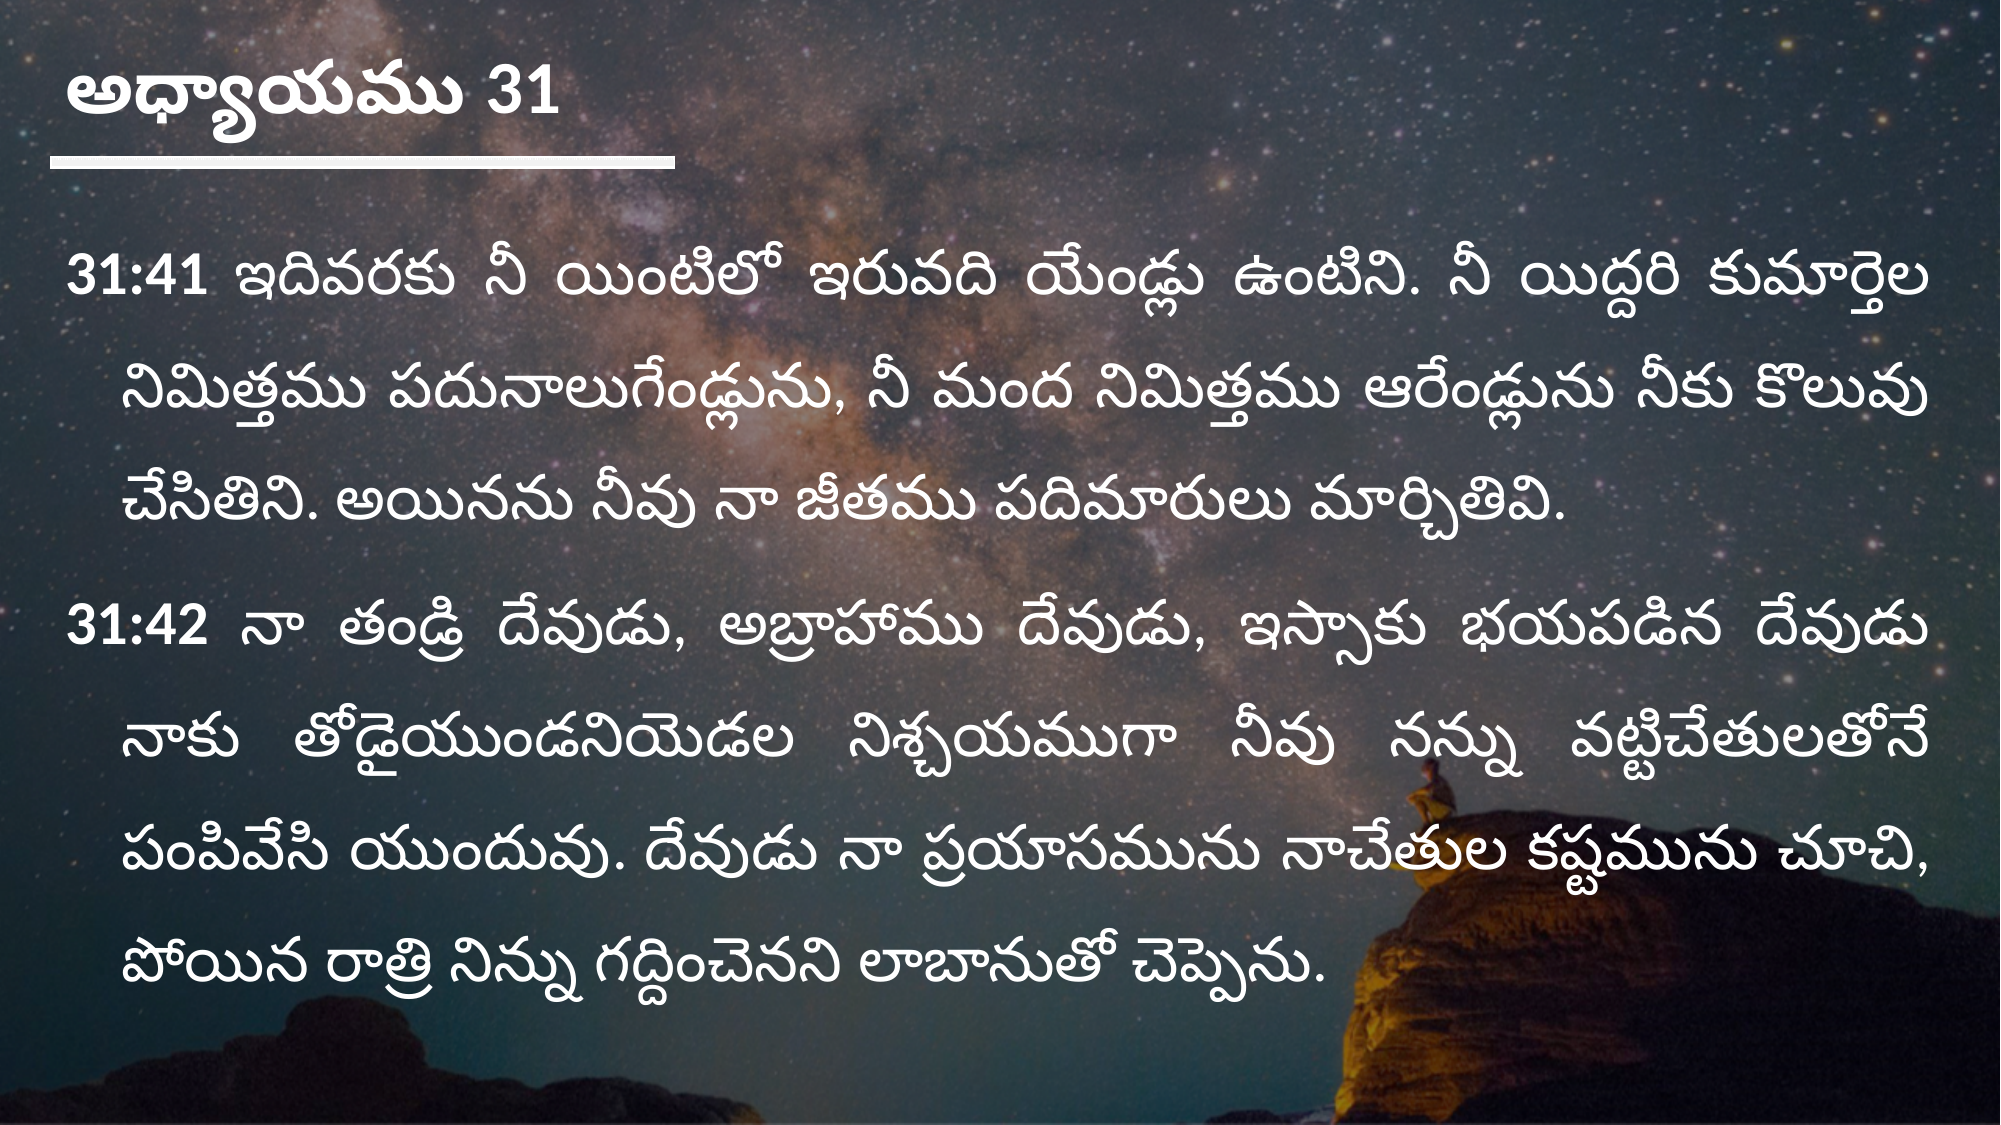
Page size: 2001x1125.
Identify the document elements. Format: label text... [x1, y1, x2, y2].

picture [0, 0, 2000, 1125]
list 31:41 ఇదివరకు నీ యింటిలో ఇరువది యేండ్లు ఉంటిని. నీ యిద్దరి కుమార్తెల నిమిత్తము పదునాలుగేండ్లును, నీ మంద నిమిత్తము ఆరేండ్లును నీకు కొలువు చేసితిని. అయినను నీవు నా జీతము పదిమారులు మార్చితివి. 31:42 నా తండ్రి దేవుడు, అబ్రాహాము దేవుడు, ఇస్సాకు భయపడిన దేవుడు నాకు తోడైయుండనియెడల నిశ్చయముగా నీవు నన్ను వట్టిచేతులతోనే పంపివేసి యుందువు. దేవుడు నా ప్రయాసమును నాచేతుల కష్టమును చూచి, పోయిన రాత్రి నిన్ను గద్దించెనని లాబానుతో చెప్పెను. [50, 187, 1946, 1063]
title అధ్యాయము 31 [50, 0, 1925, 167]
